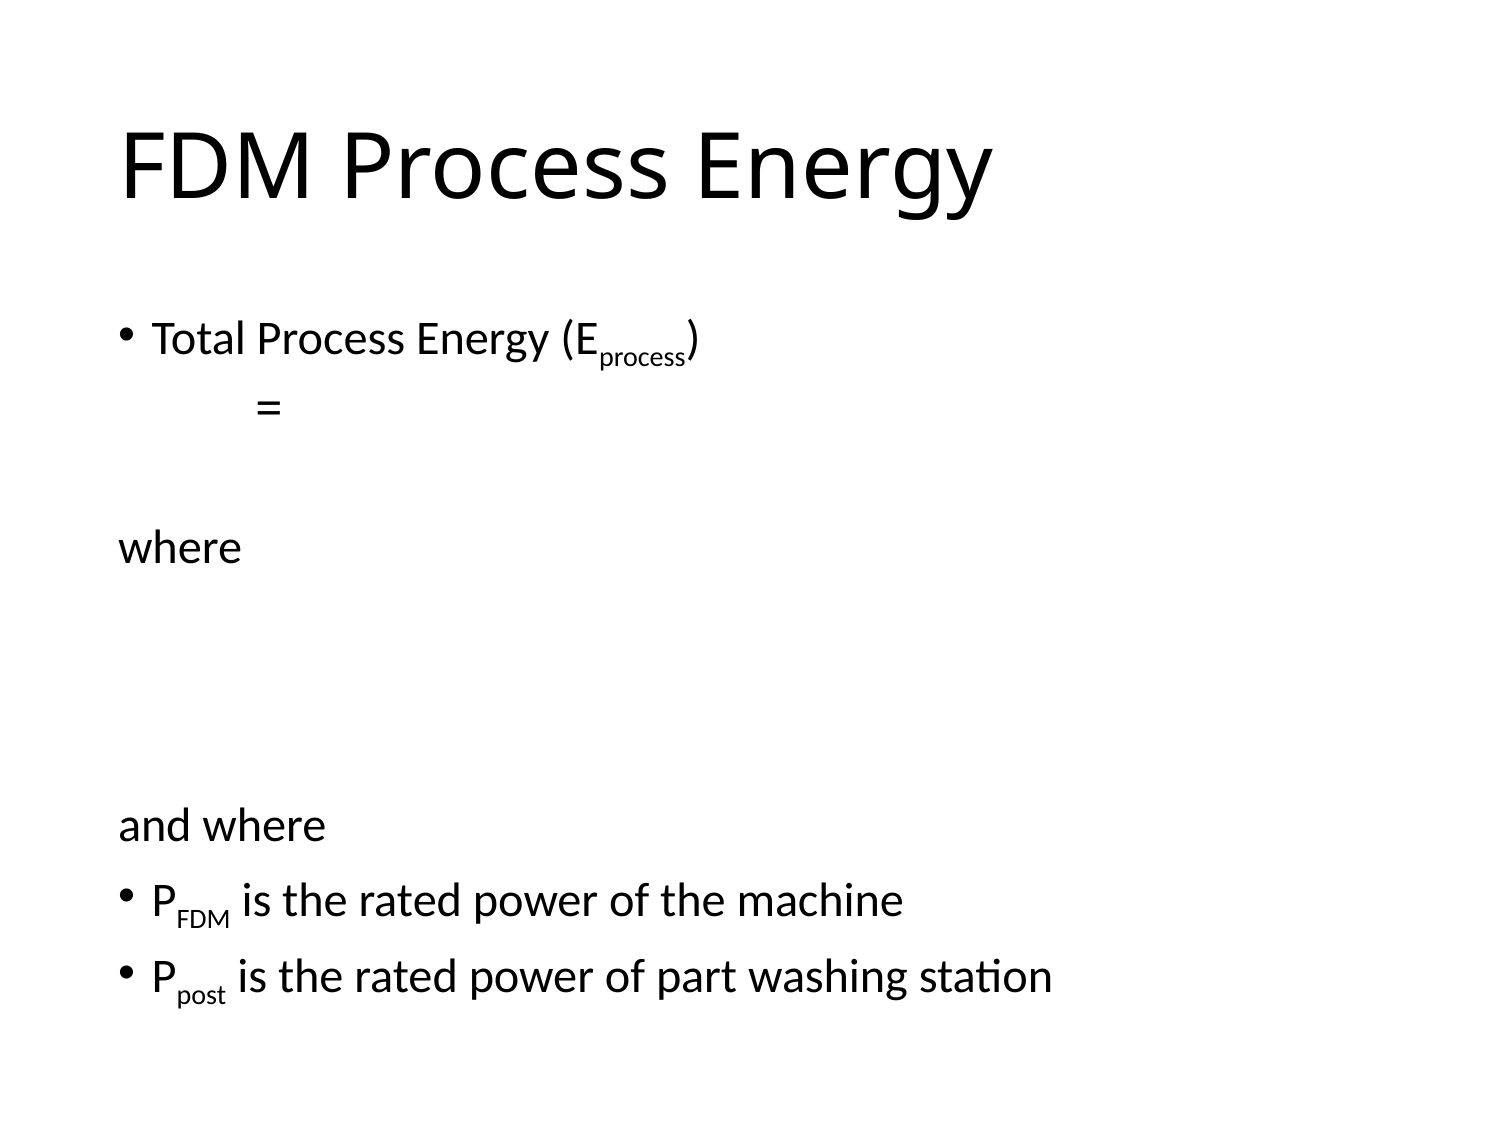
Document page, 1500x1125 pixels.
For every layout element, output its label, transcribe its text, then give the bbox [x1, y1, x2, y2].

title FDM Process Energy [103, 59, 1397, 278]
